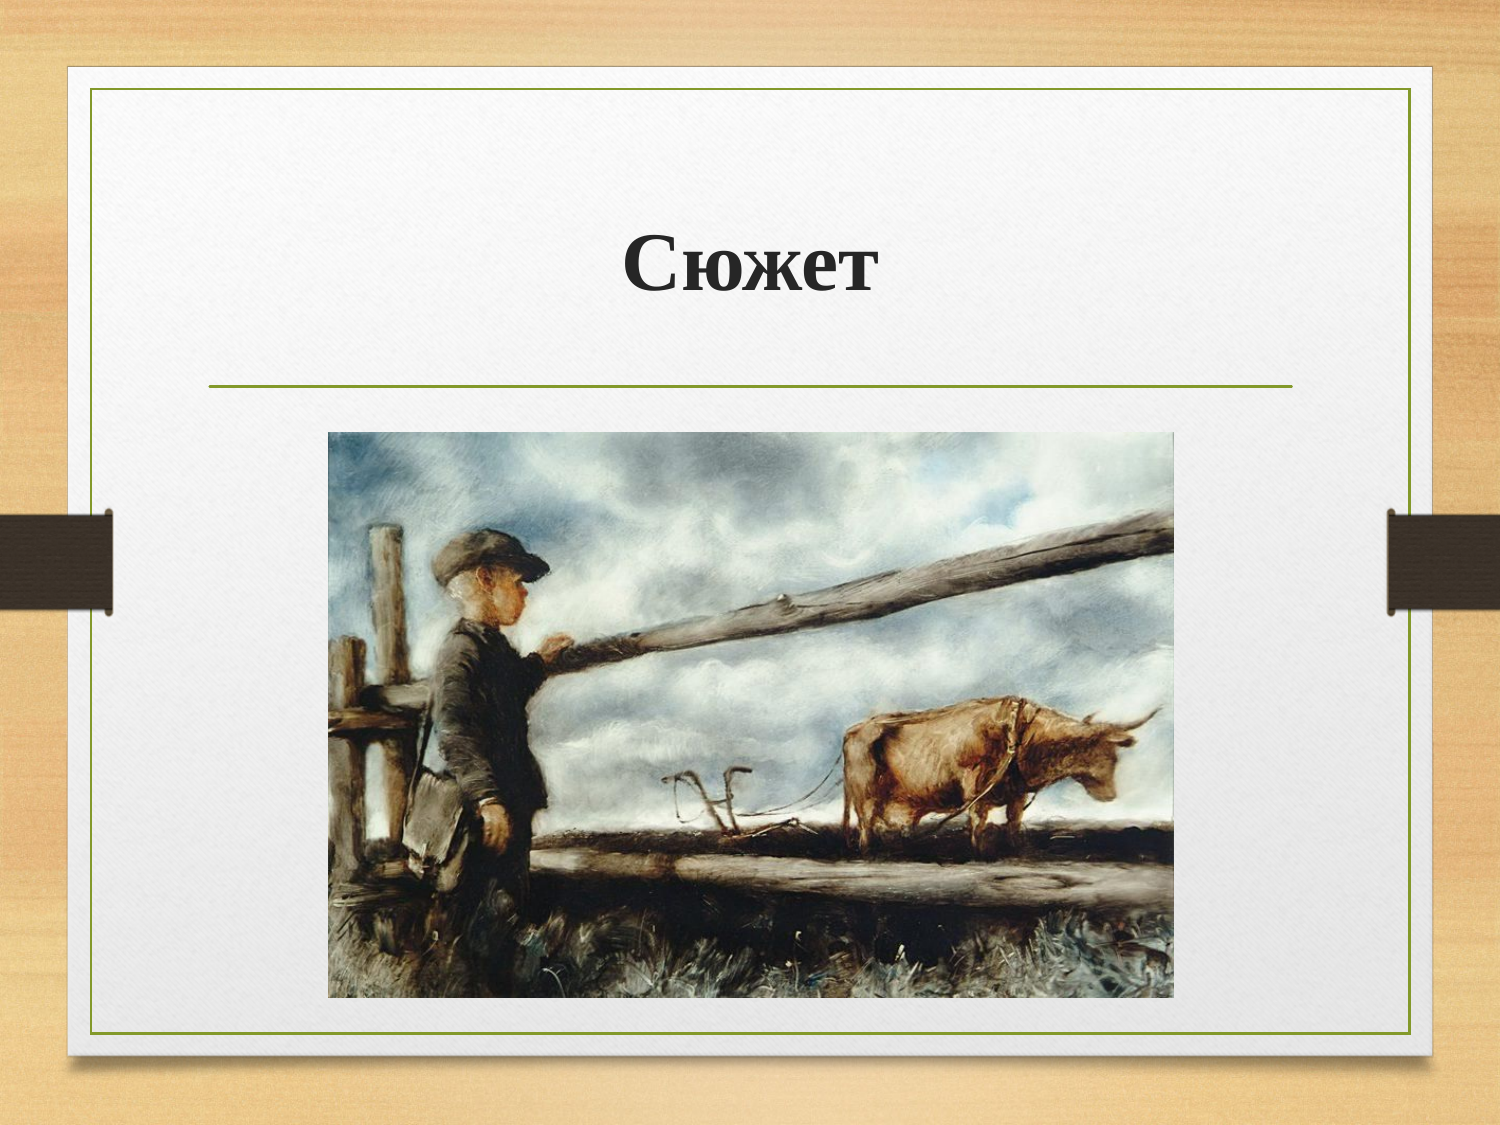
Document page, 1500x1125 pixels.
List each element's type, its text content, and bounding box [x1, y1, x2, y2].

picture [0, 0, 1500, 1125]
title Сюжет [193, 150, 1309, 365]
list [327, 432, 1174, 998]
